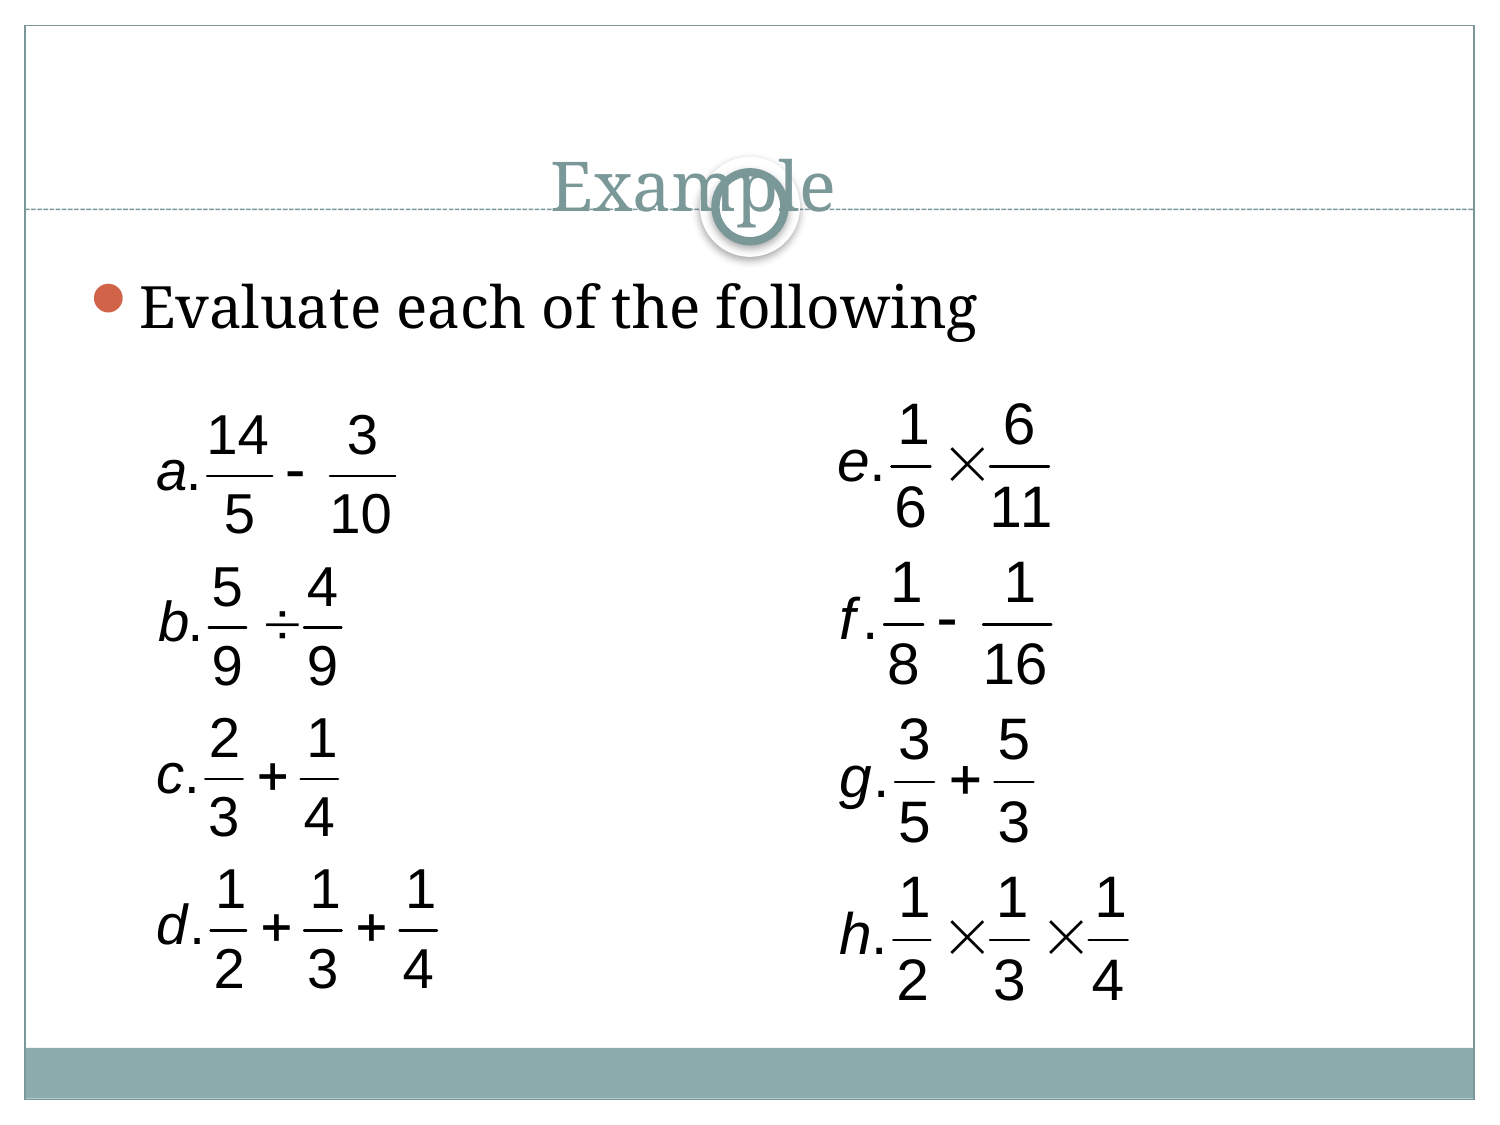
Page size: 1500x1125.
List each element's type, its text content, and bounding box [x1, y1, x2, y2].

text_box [830, 387, 1140, 1013]
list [150, 399, 447, 1001]
list Evaluate each of the following [75, 262, 1425, 493]
title Example [75, 20, 1313, 233]
